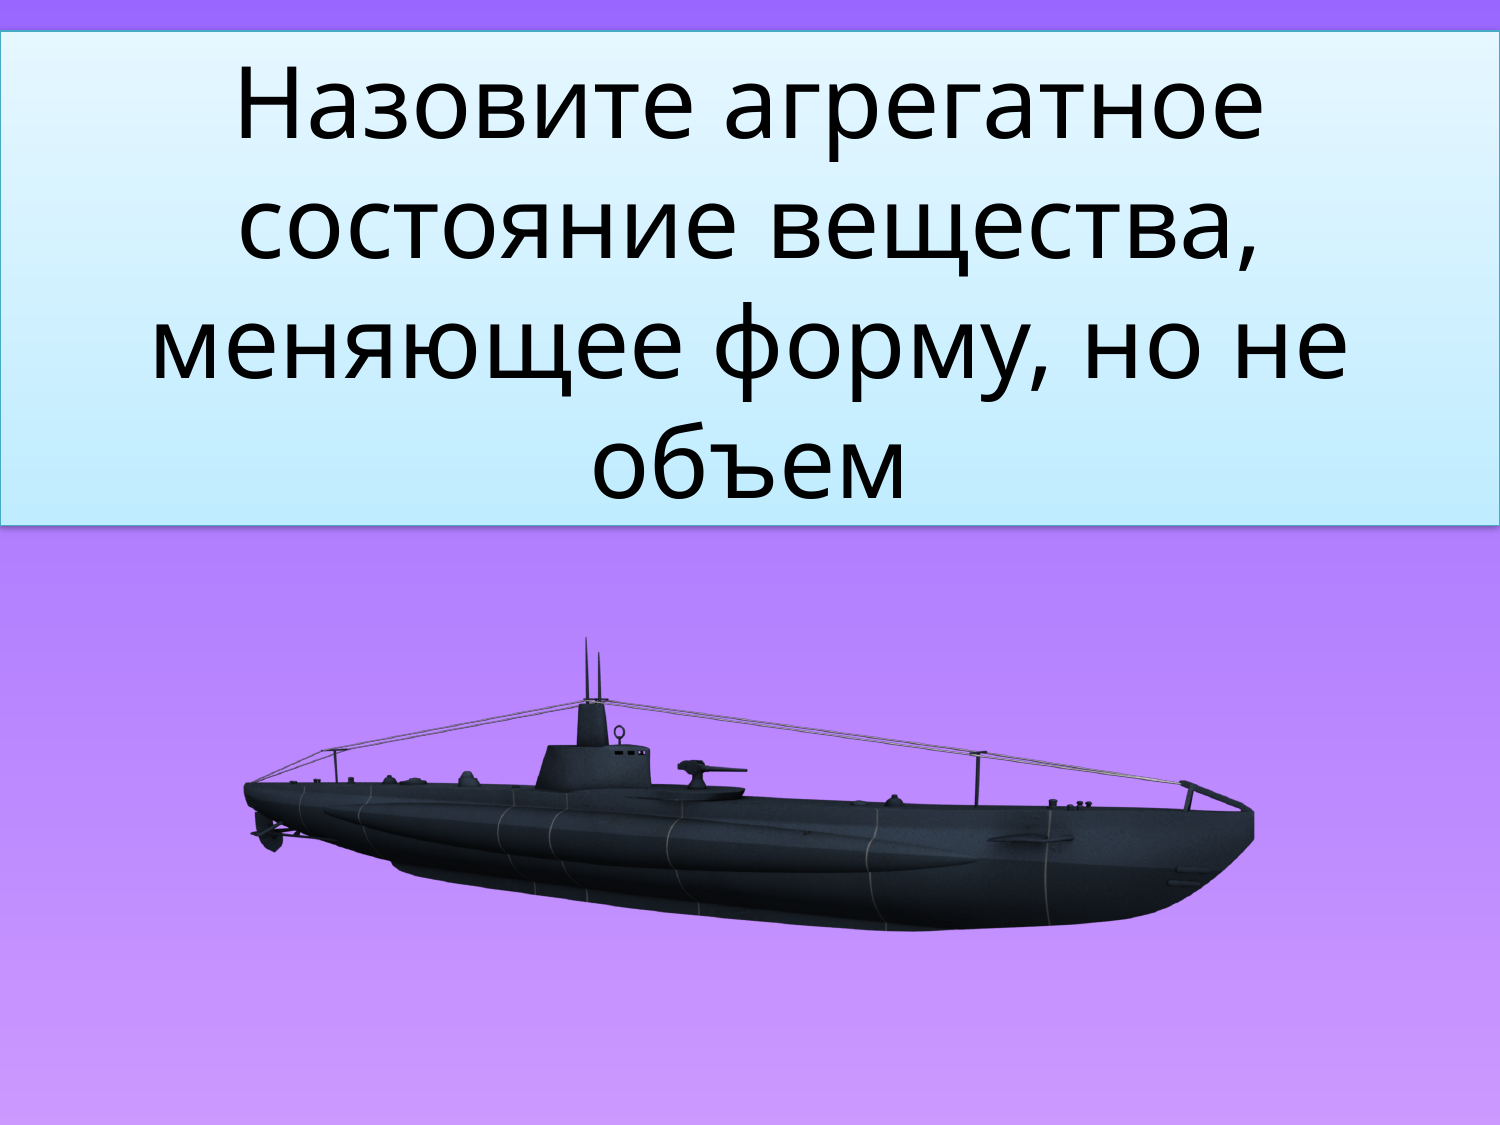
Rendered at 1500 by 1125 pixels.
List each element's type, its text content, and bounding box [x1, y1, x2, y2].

picture [241, 621, 1255, 953]
text_box Назовите агрегатное состояние вещества, меняющее форму, но не объем [0, 30, 1500, 526]
